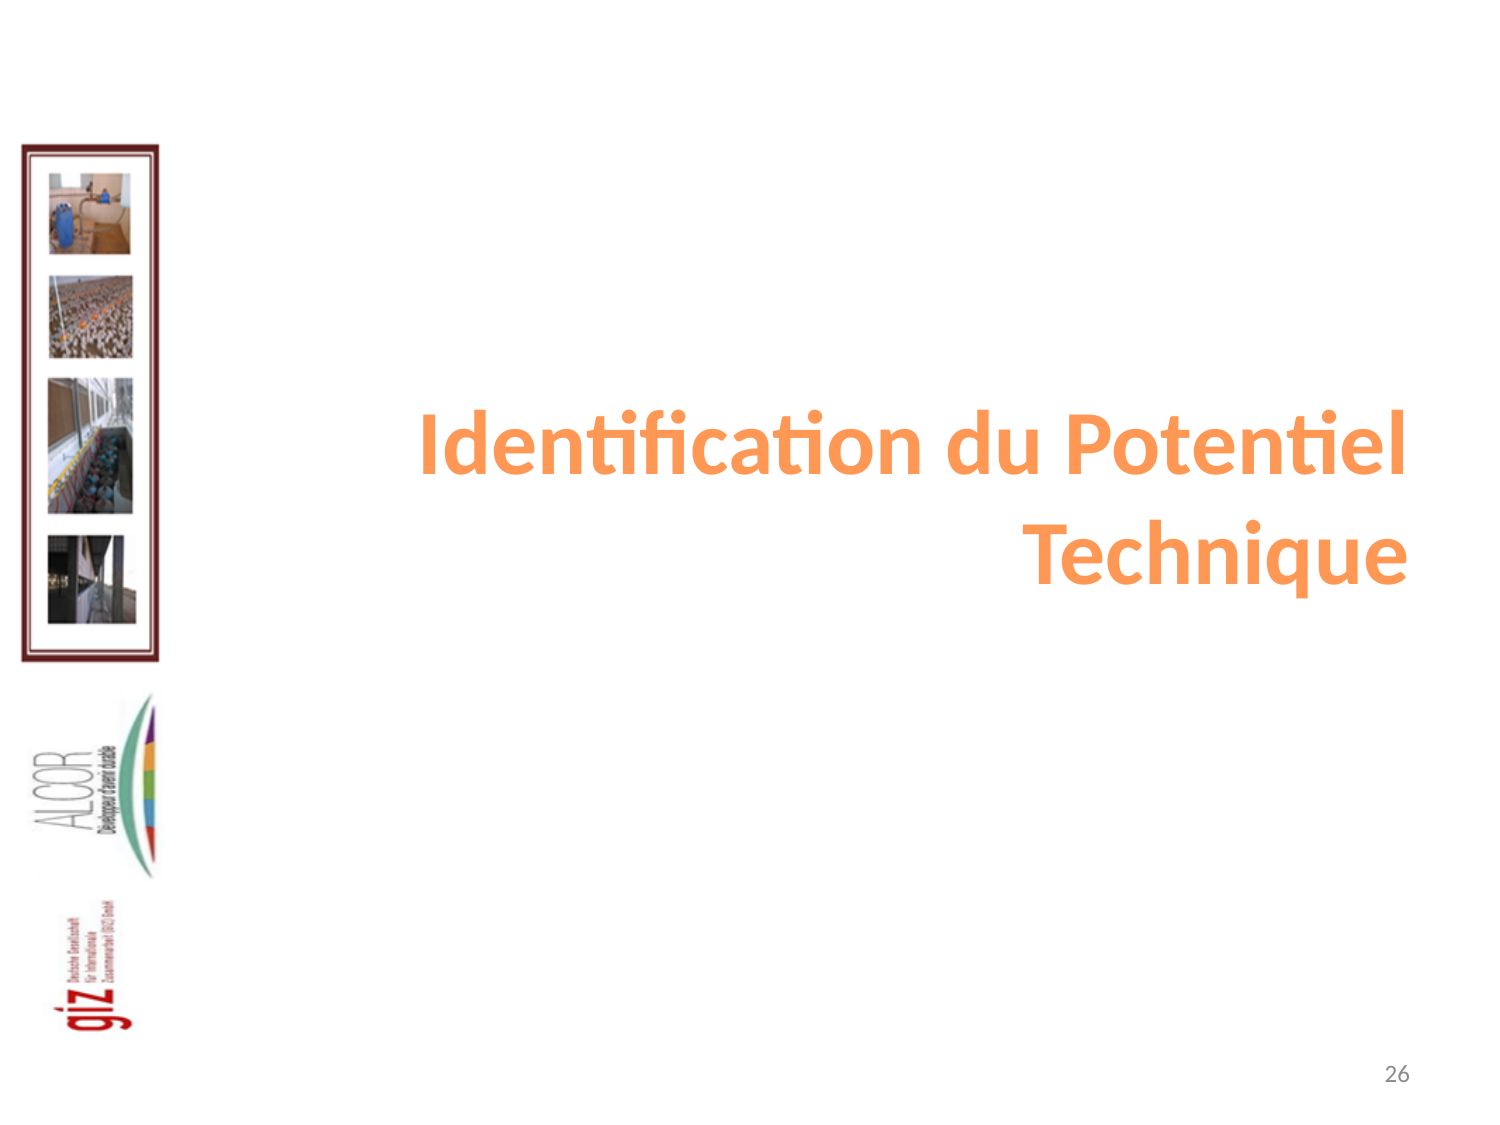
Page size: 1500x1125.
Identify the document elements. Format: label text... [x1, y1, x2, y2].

picture [17, 136, 172, 1047]
slide_number 26 [1074, 1042, 1425, 1103]
title Identification du Potentiel Technique [383, 45, 1425, 941]
